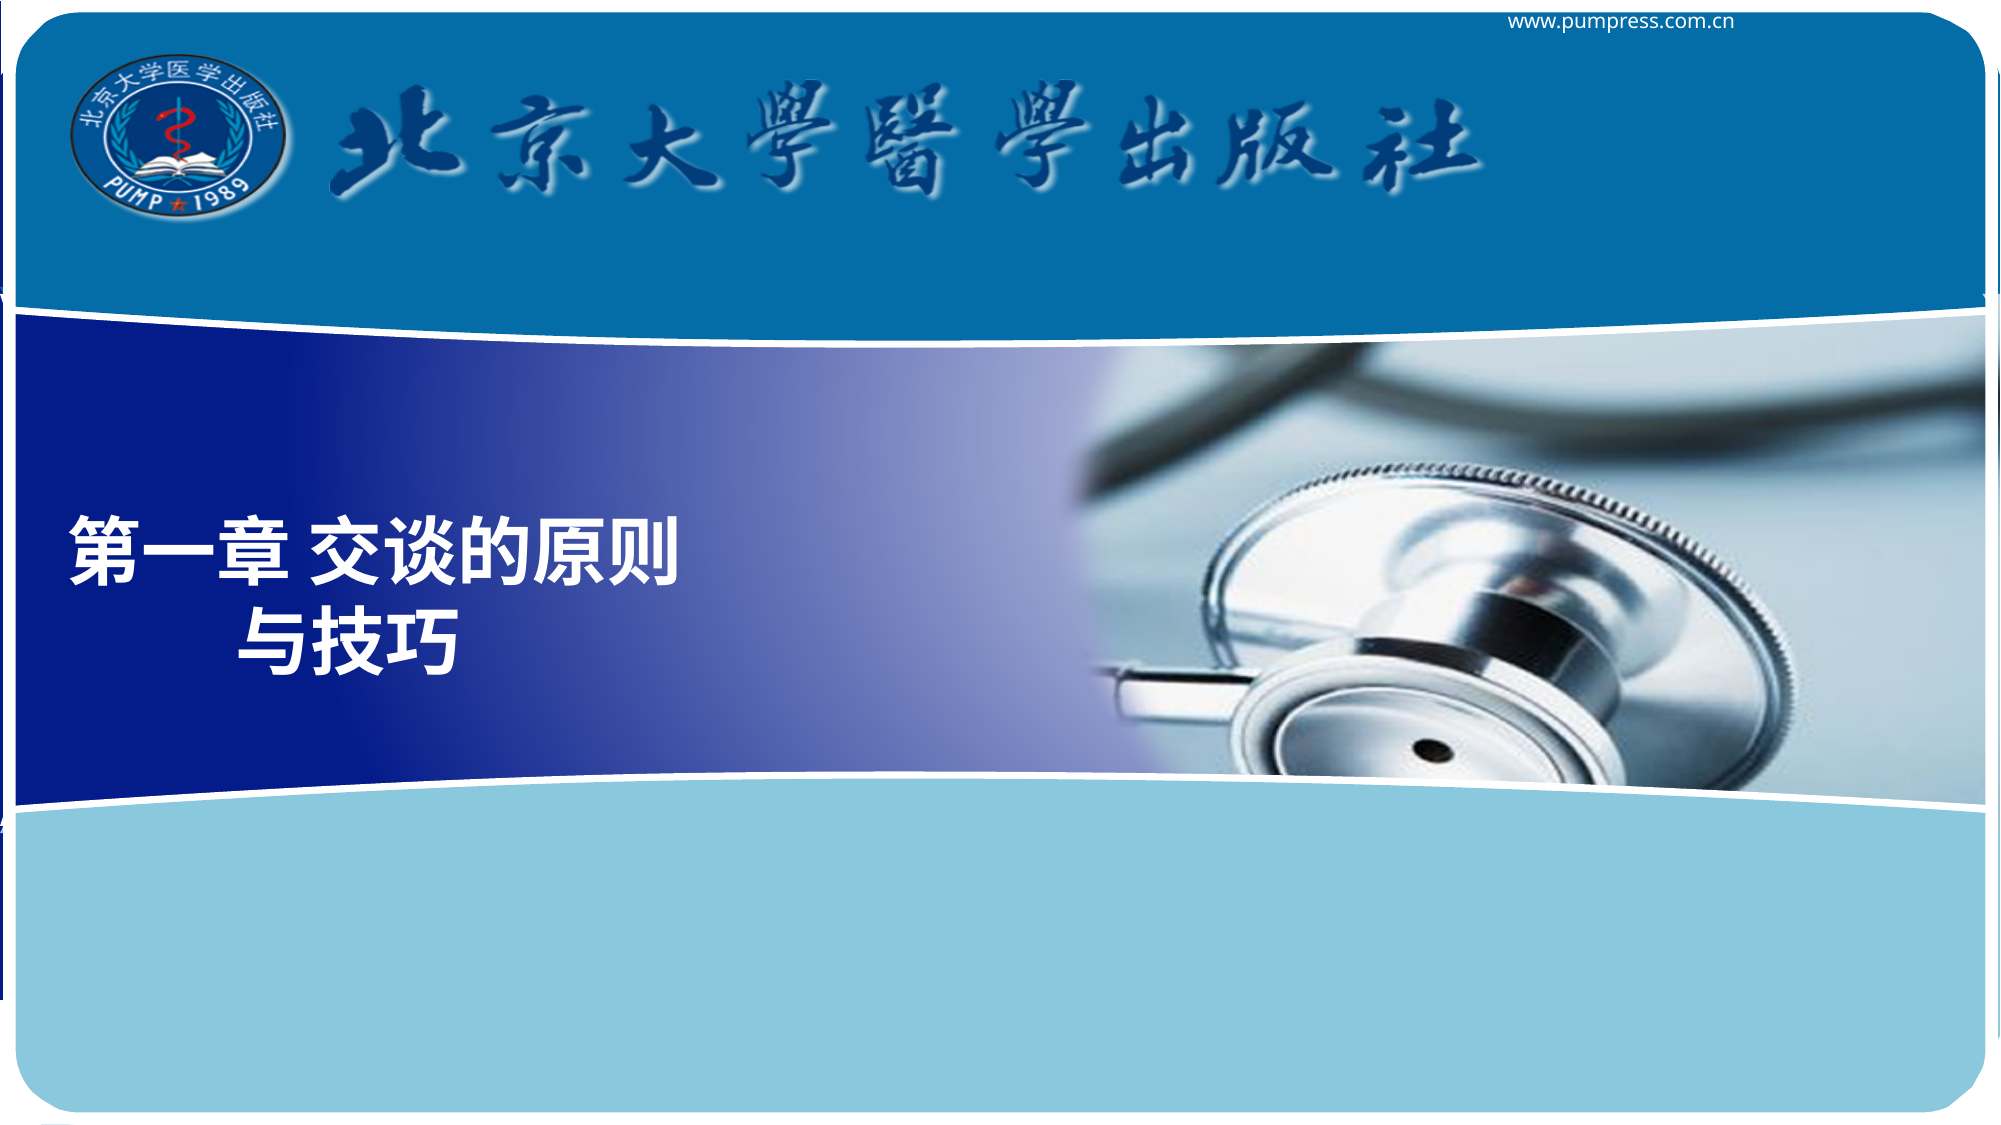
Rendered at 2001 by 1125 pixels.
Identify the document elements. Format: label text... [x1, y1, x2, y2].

picture [70, 54, 1489, 225]
title 第一章 交谈的原则 与技巧 [50, 407, 1185, 783]
picture [16, 315, 1985, 805]
slide_number www.pumpress.com.cn [1312, 0, 1751, 38]
